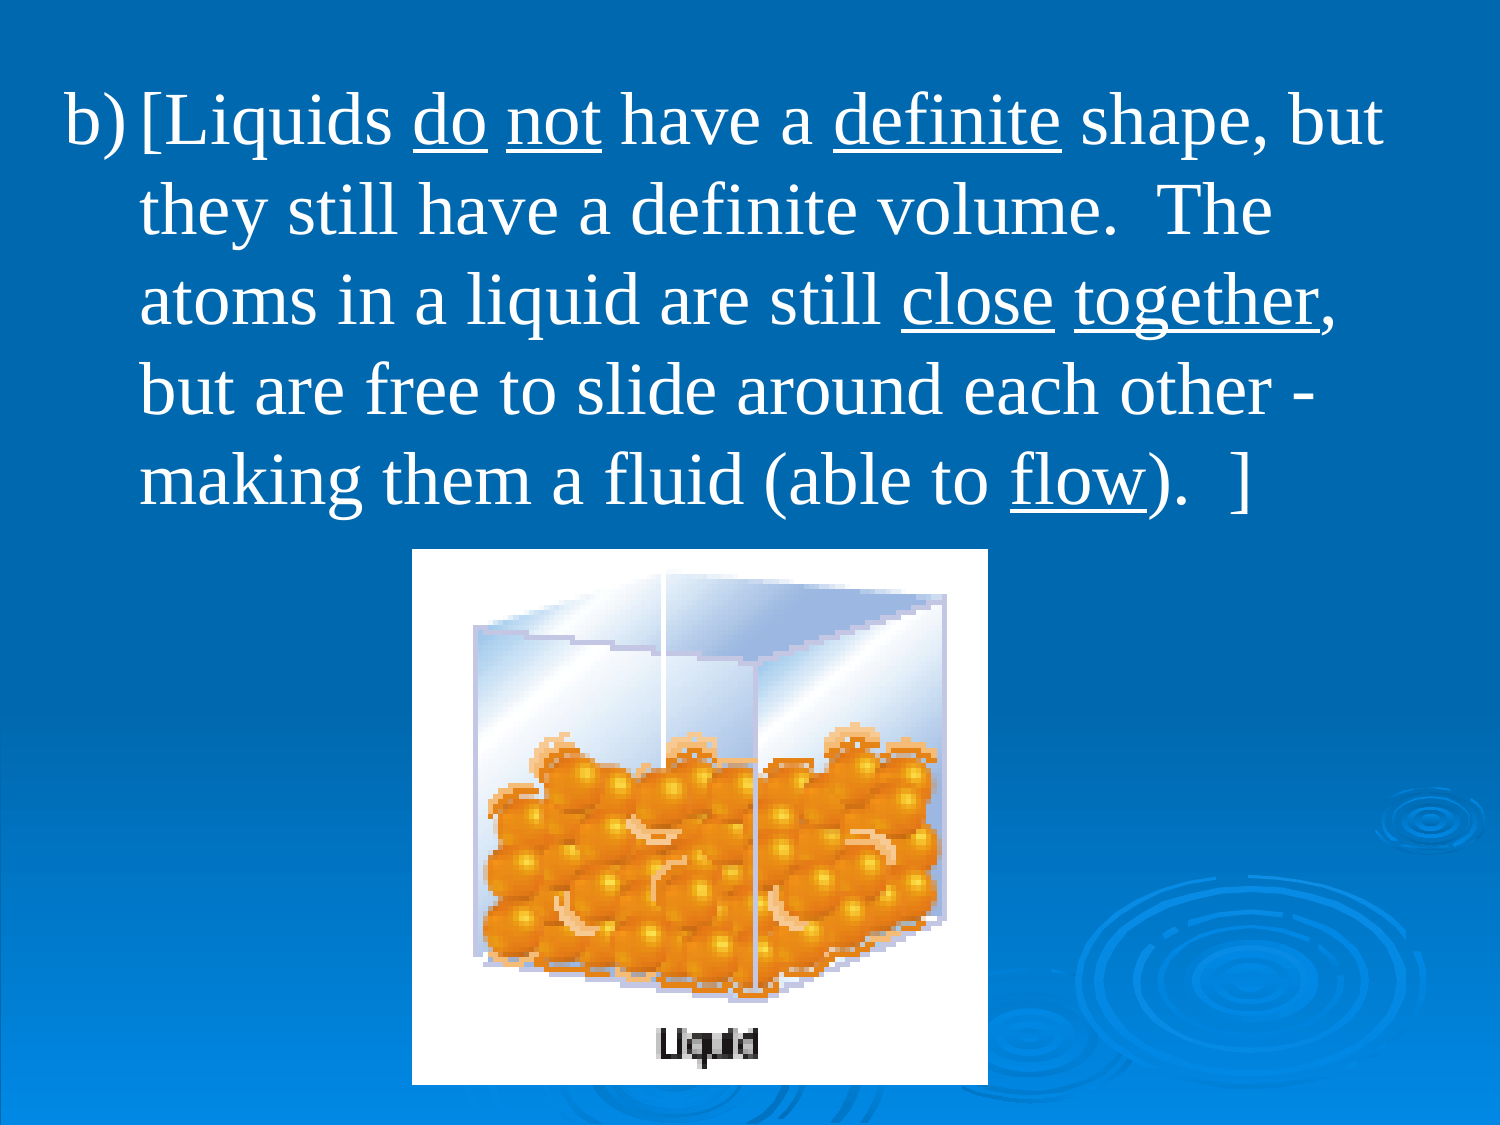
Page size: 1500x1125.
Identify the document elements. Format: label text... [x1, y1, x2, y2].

text_box [Liquids do not have a definite shape, but they still have a definite volume. The atoms in a liquid are still close together, but are free to slide around each other - making them a fluid (able to flow). ] [50, 62, 1450, 528]
picture [412, 549, 988, 1085]
